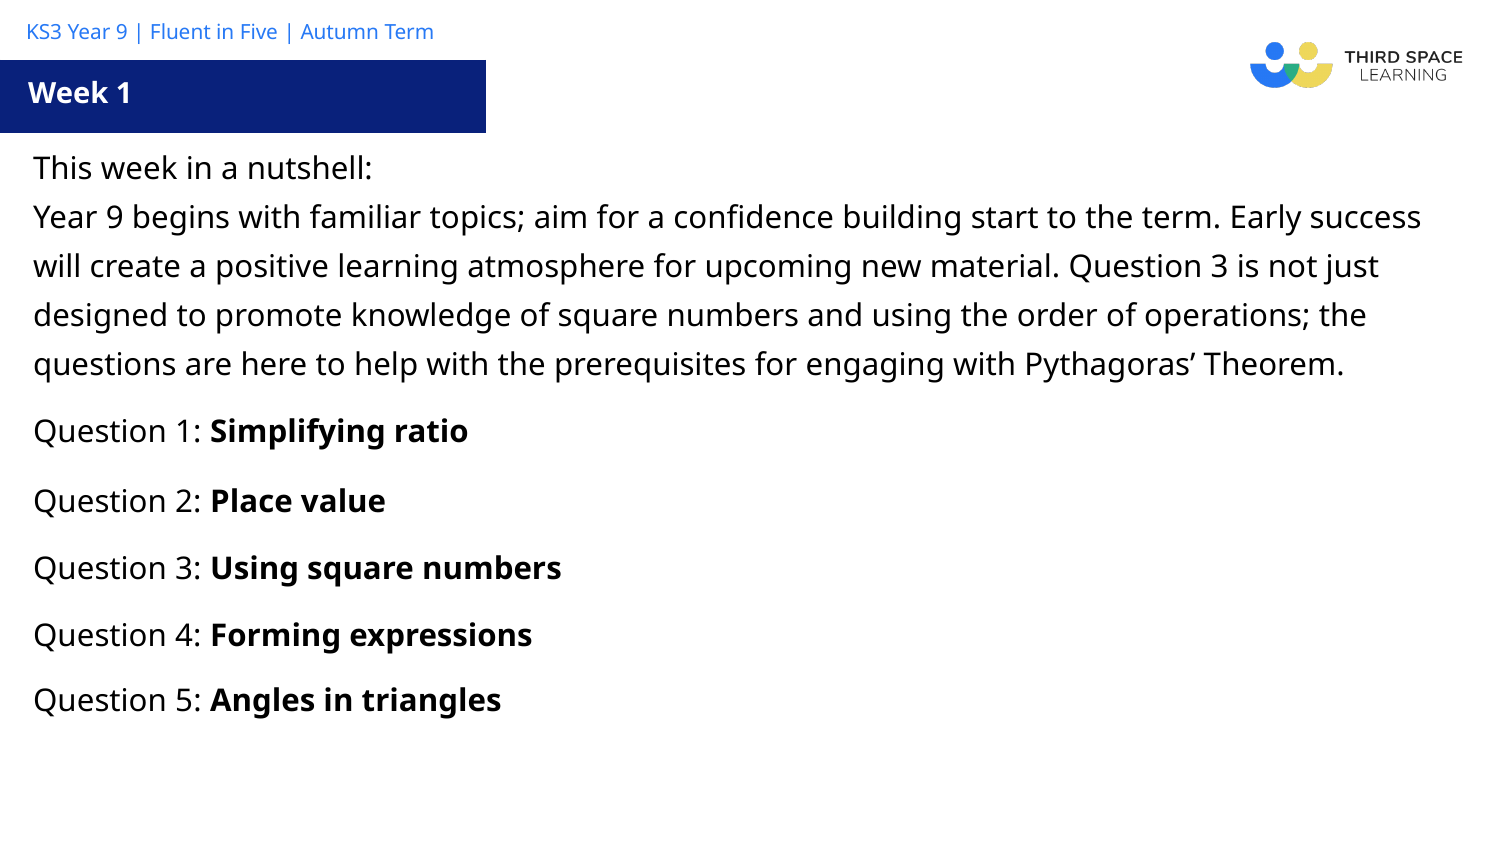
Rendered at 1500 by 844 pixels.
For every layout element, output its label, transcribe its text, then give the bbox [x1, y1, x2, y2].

table_cell Question 1: Simplifying ratio [29, 389, 1480, 454]
text_box Week 1 [13, 59, 383, 125]
picture [1250, 33, 1465, 99]
table_cell Question 3: Using square numbers [29, 526, 1480, 591]
table_cell Question 4: Forming expressions [29, 593, 1480, 658]
table_header This week in a nutshell: Year 9 begins with familiar topics; aim for a confidence building start to the term. Early success will create a positive learning atmosphere for upcoming new material. Question 3 is not just designed to promote knowledge of square numbers and using the order of operations; the questions are here to help with the prerequisites for engaging with Pythagoras’ Theorem. [29, 137, 1480, 387]
table_cell Question 5: Angles in triangles [29, 660, 1480, 723]
table_cell Question 2: Place value [29, 456, 1480, 524]
